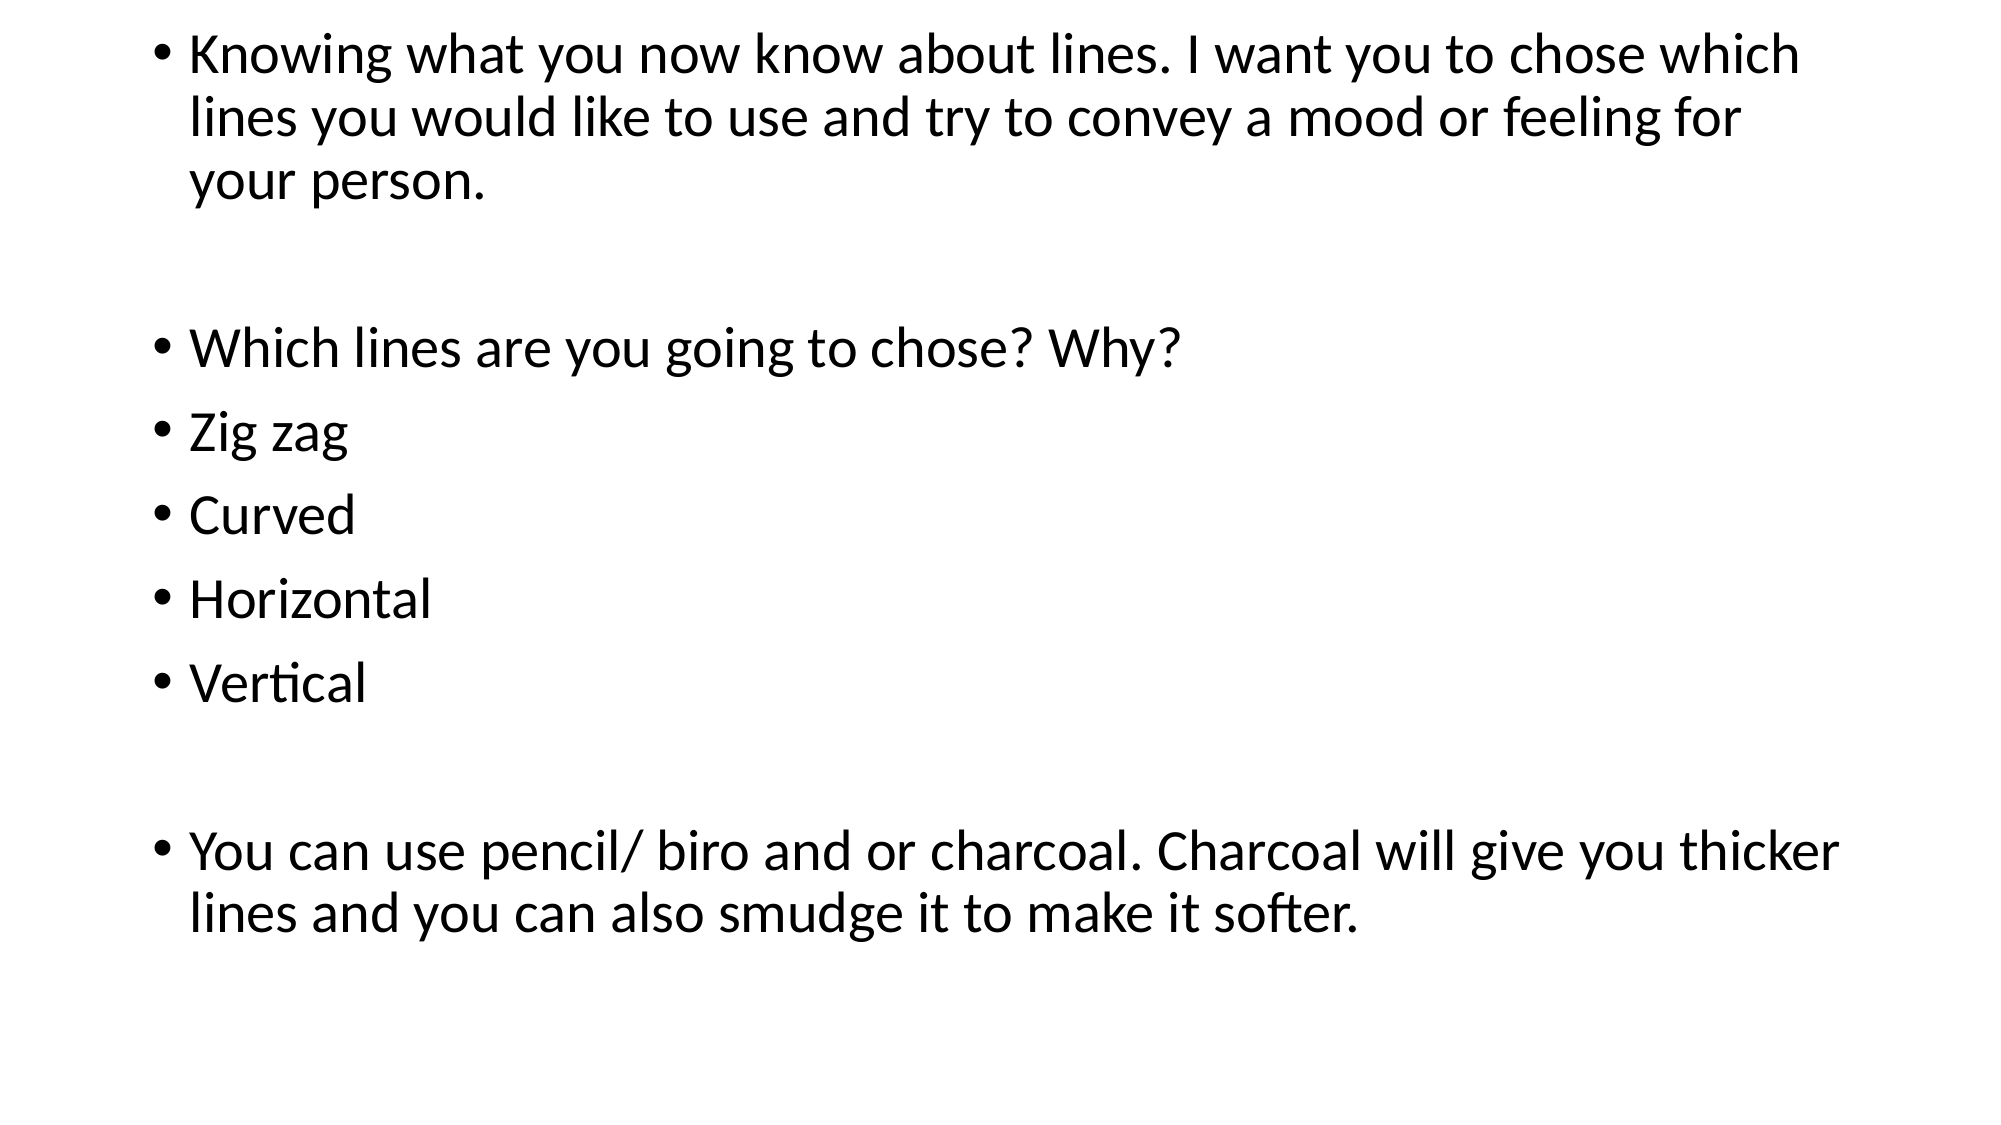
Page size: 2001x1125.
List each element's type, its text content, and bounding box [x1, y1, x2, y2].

list Knowing what you now know about lines. I want you to chose which lines you would like to use and try to convey a mood or feeling for your person. Which lines are you going to chose? Why? Zig zag Curved Horizontal Vertical You can use pencil/ biro and or charcoal. Charcoal will give you thicker lines and you can also smudge it to make it softer. [137, 15, 1863, 1014]
